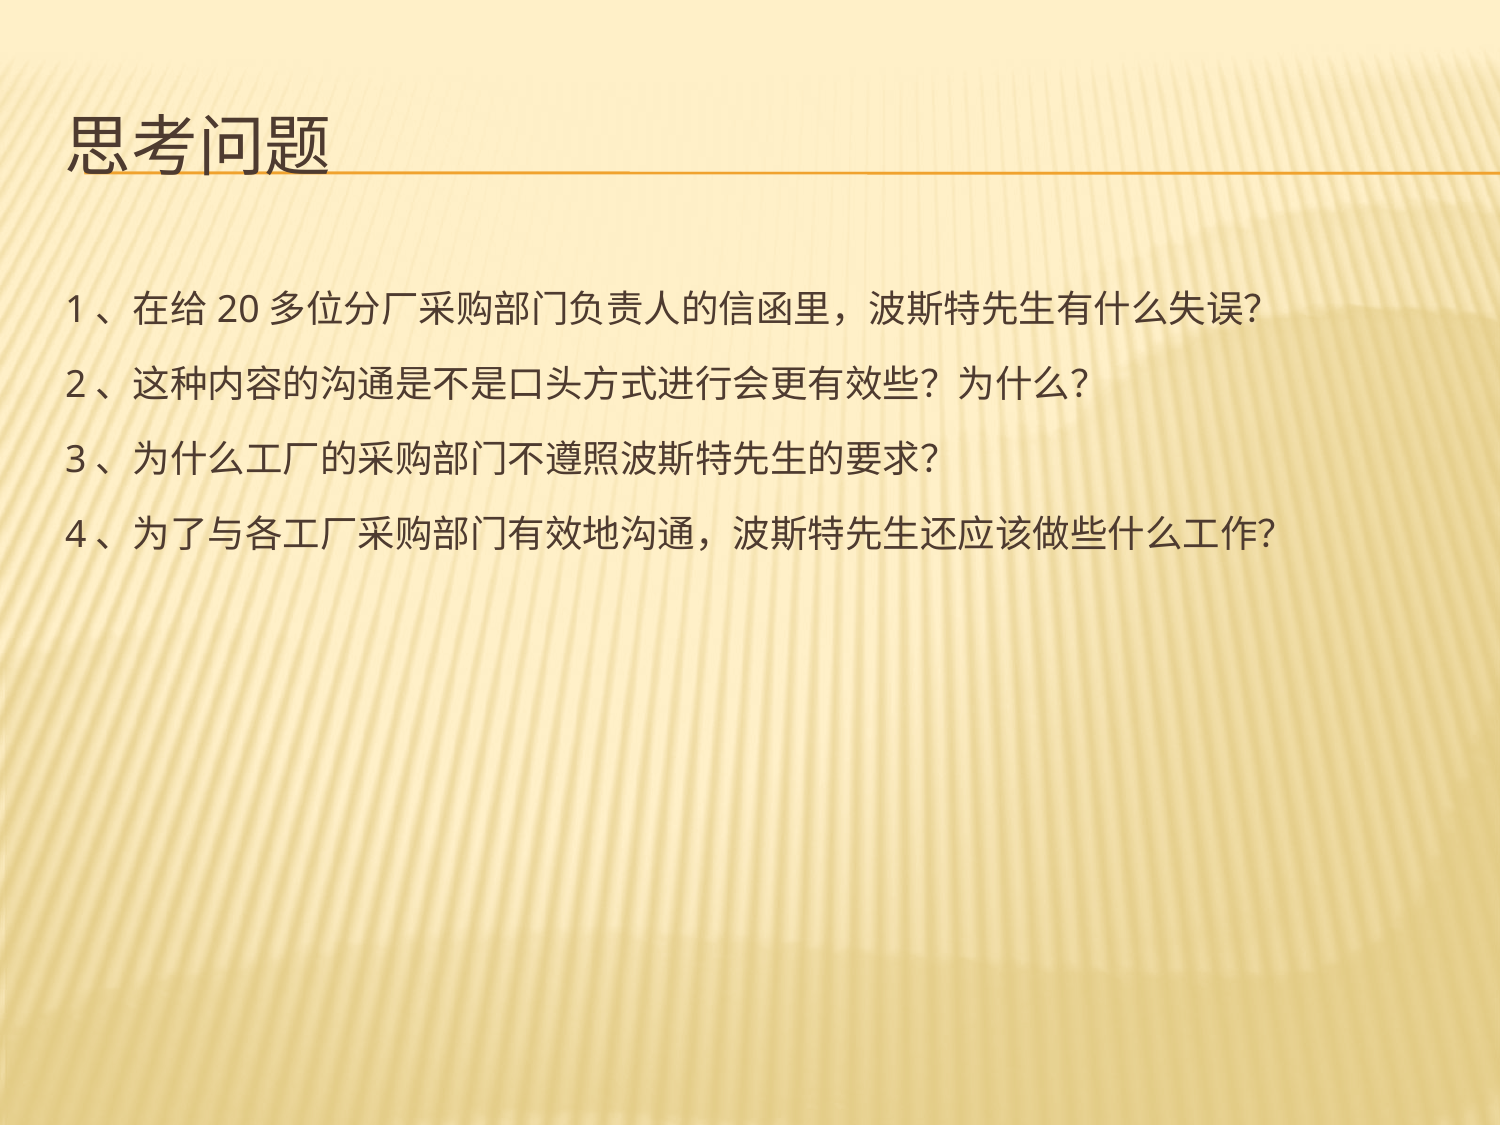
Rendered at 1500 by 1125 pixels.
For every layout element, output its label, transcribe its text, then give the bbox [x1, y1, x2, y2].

list 1、在给20多位分厂采购部门负责人的信函里，波斯特先生有什么失误？ 2、这种内容的沟通是不是口头方式进行会更有效些？为什么？ 3、为什么工厂的采购部门不遵照波斯特先生的要求？ 4、为了与各工厂采购部门有效地沟通，波斯特先生还应该做些什么工作？ [49, 254, 1476, 998]
title 思考问题 [50, 75, 1475, 213]
